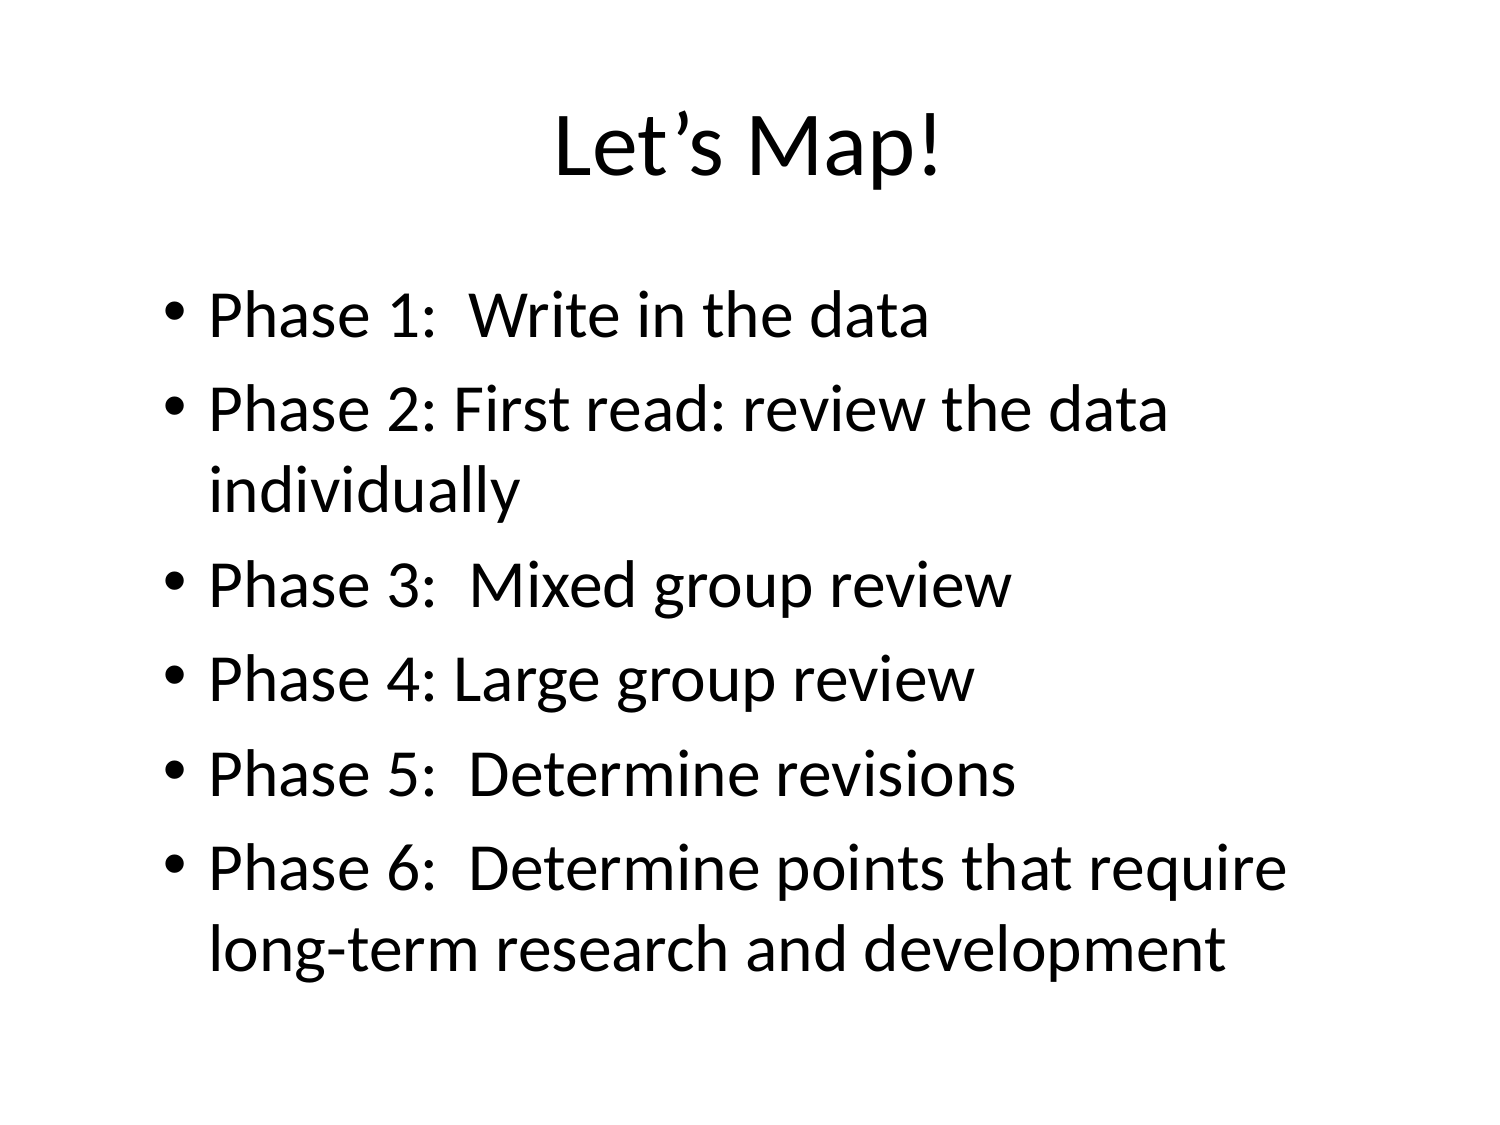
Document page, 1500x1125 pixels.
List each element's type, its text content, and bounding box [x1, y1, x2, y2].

list Phase 1: Write in the data Phase 2: First read: review the data individually Phase 3: Mixed group review Phase 4: Large group review Phase 5: Determine revisions Phase 6: Determine points that require long-term research and development [75, 262, 1425, 1005]
title Let’s Map! [75, 45, 1425, 233]
